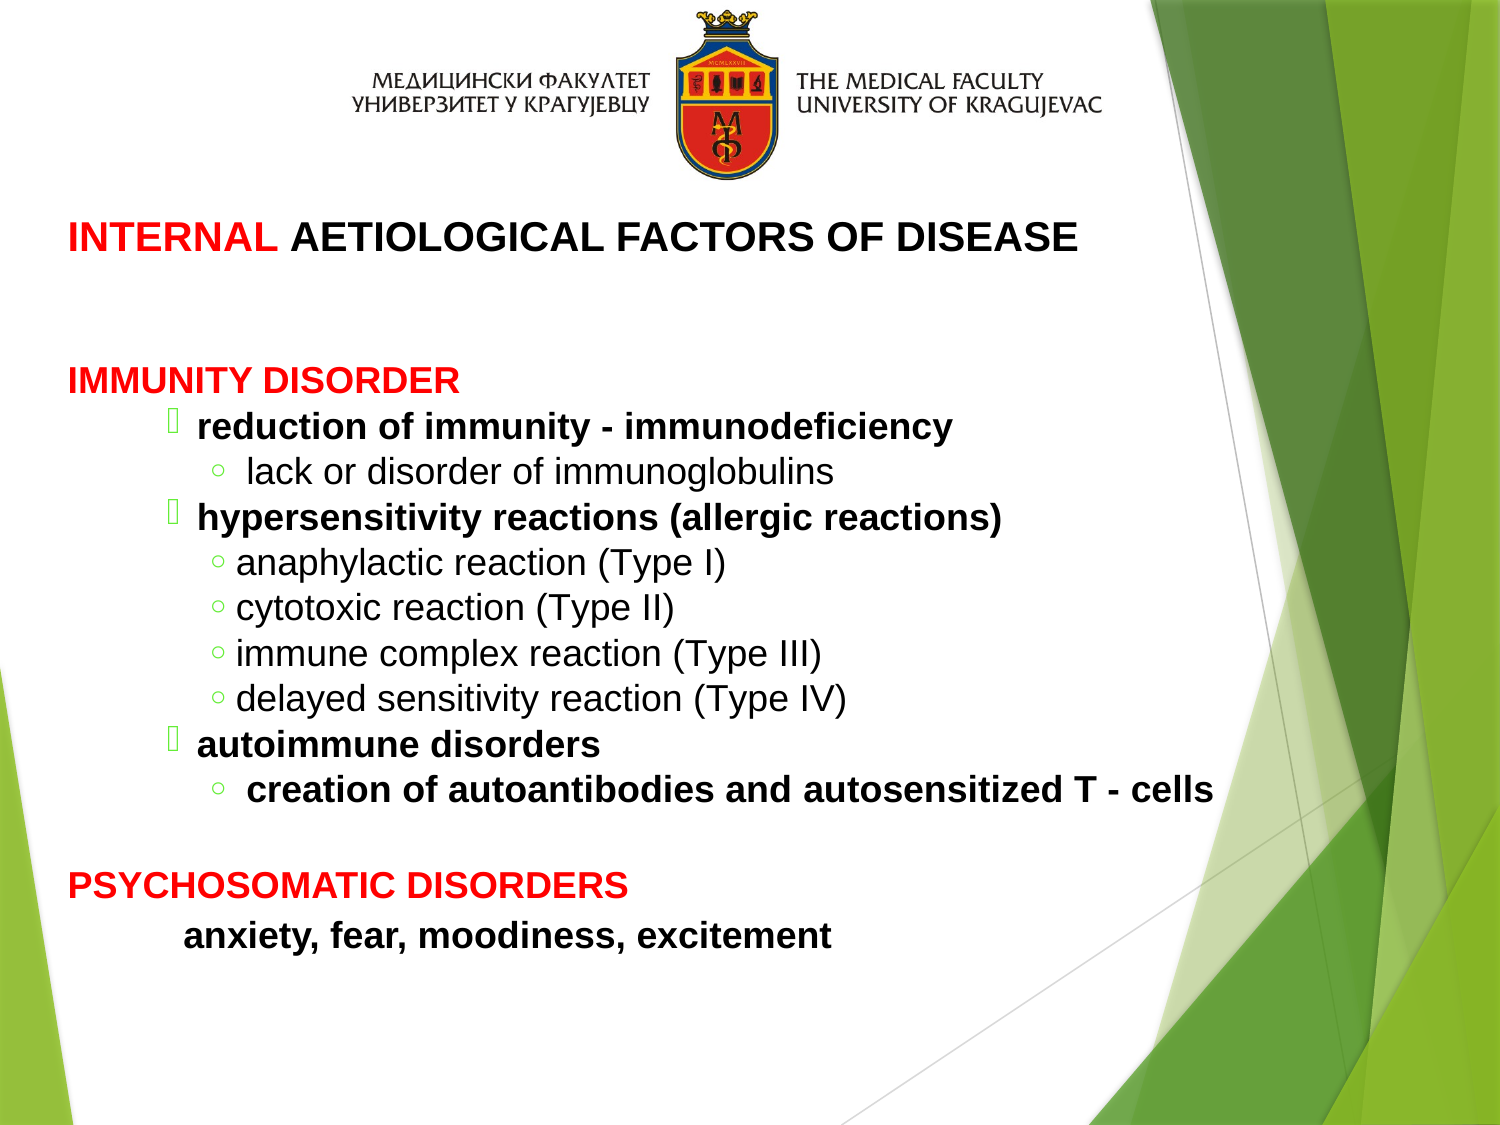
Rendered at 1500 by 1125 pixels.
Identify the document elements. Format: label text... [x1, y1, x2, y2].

text_box INTERNAL AETIOLOGICAL FACTORS OF DISEASE IMMUNITY DISORDER reduction of immunity - immunodeficiency lack or disorder of immunoglobulins hypersensitivity reactions (allergic reactions) anaphylactic reaction (Type I) cytotoxic reaction (Type II) immune complex reaction (Type III) delayed sensitivity reaction (Type IV) autoimmune disorders creation of autoantibodies and autosensitized T - cells PSYCHOSOMATIC DISORDERS anxiety, fear, moodiness, excitement [53, 208, 1328, 1012]
picture [328, 0, 1125, 191]
